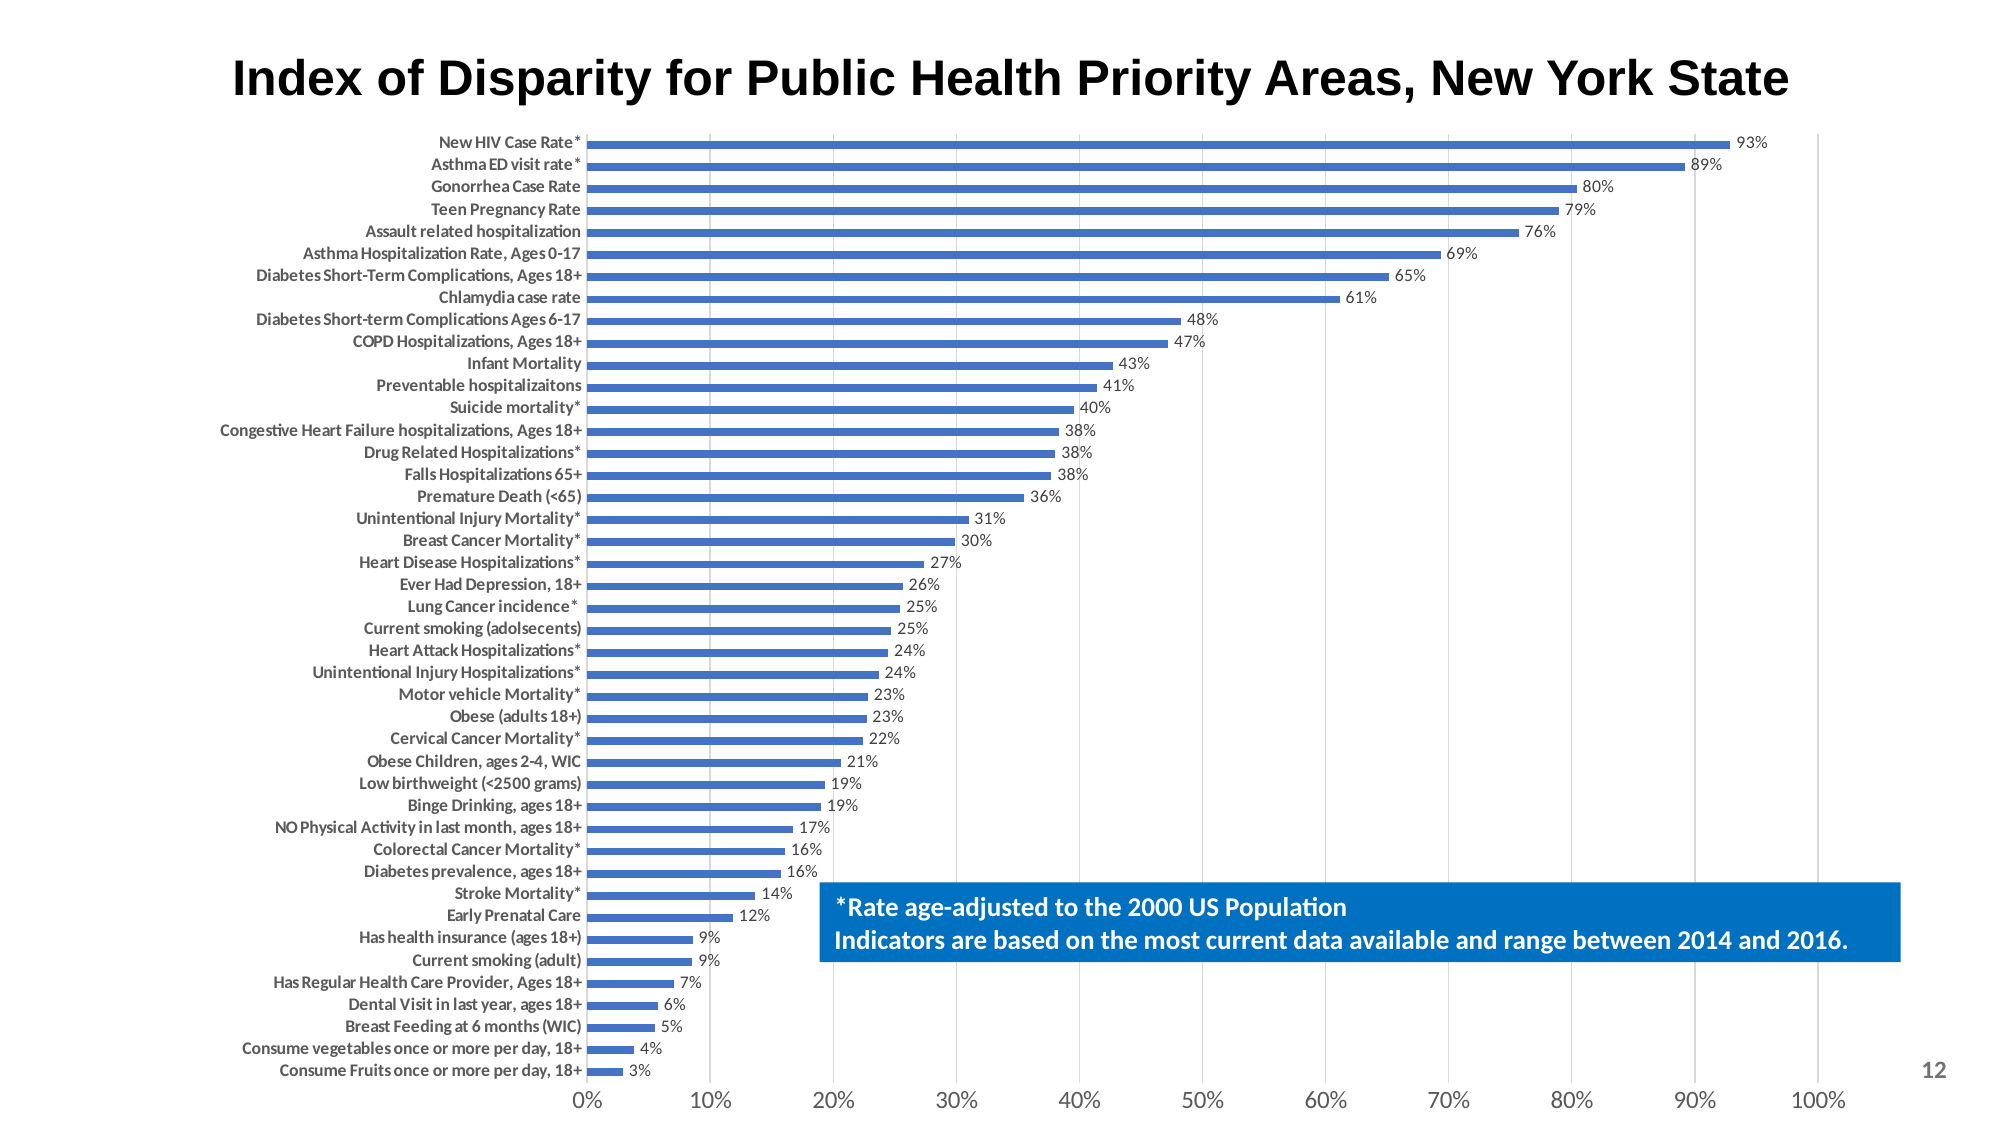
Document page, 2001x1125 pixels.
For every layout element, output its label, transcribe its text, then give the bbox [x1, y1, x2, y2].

chart [186, 113, 1880, 1125]
text_box Index of Disparity for Public Health Priority Areas, New York State [165, 37, 1859, 113]
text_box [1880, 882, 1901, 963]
slide_number 12 [1880, 1038, 1962, 1099]
